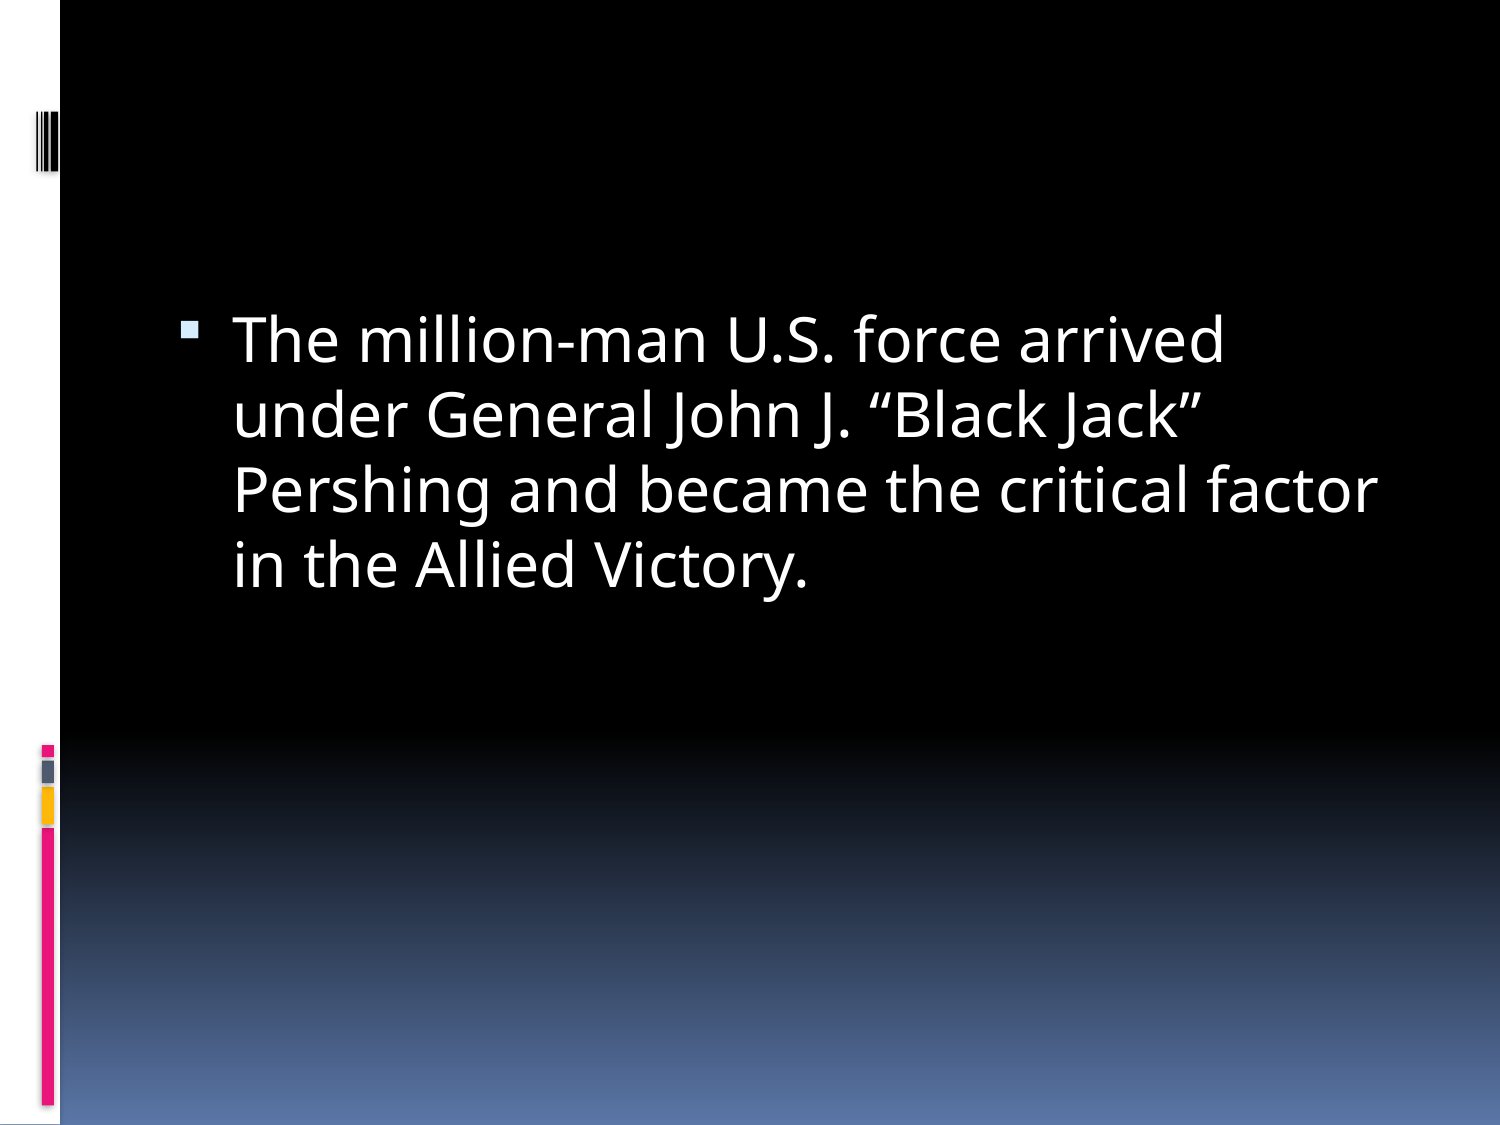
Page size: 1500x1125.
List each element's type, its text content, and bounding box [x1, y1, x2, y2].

list The million-man U.S. force arrived under General John J. “Black Jack” Pershing and became the critical factor in the Allied Victory. [150, 292, 1425, 1043]
